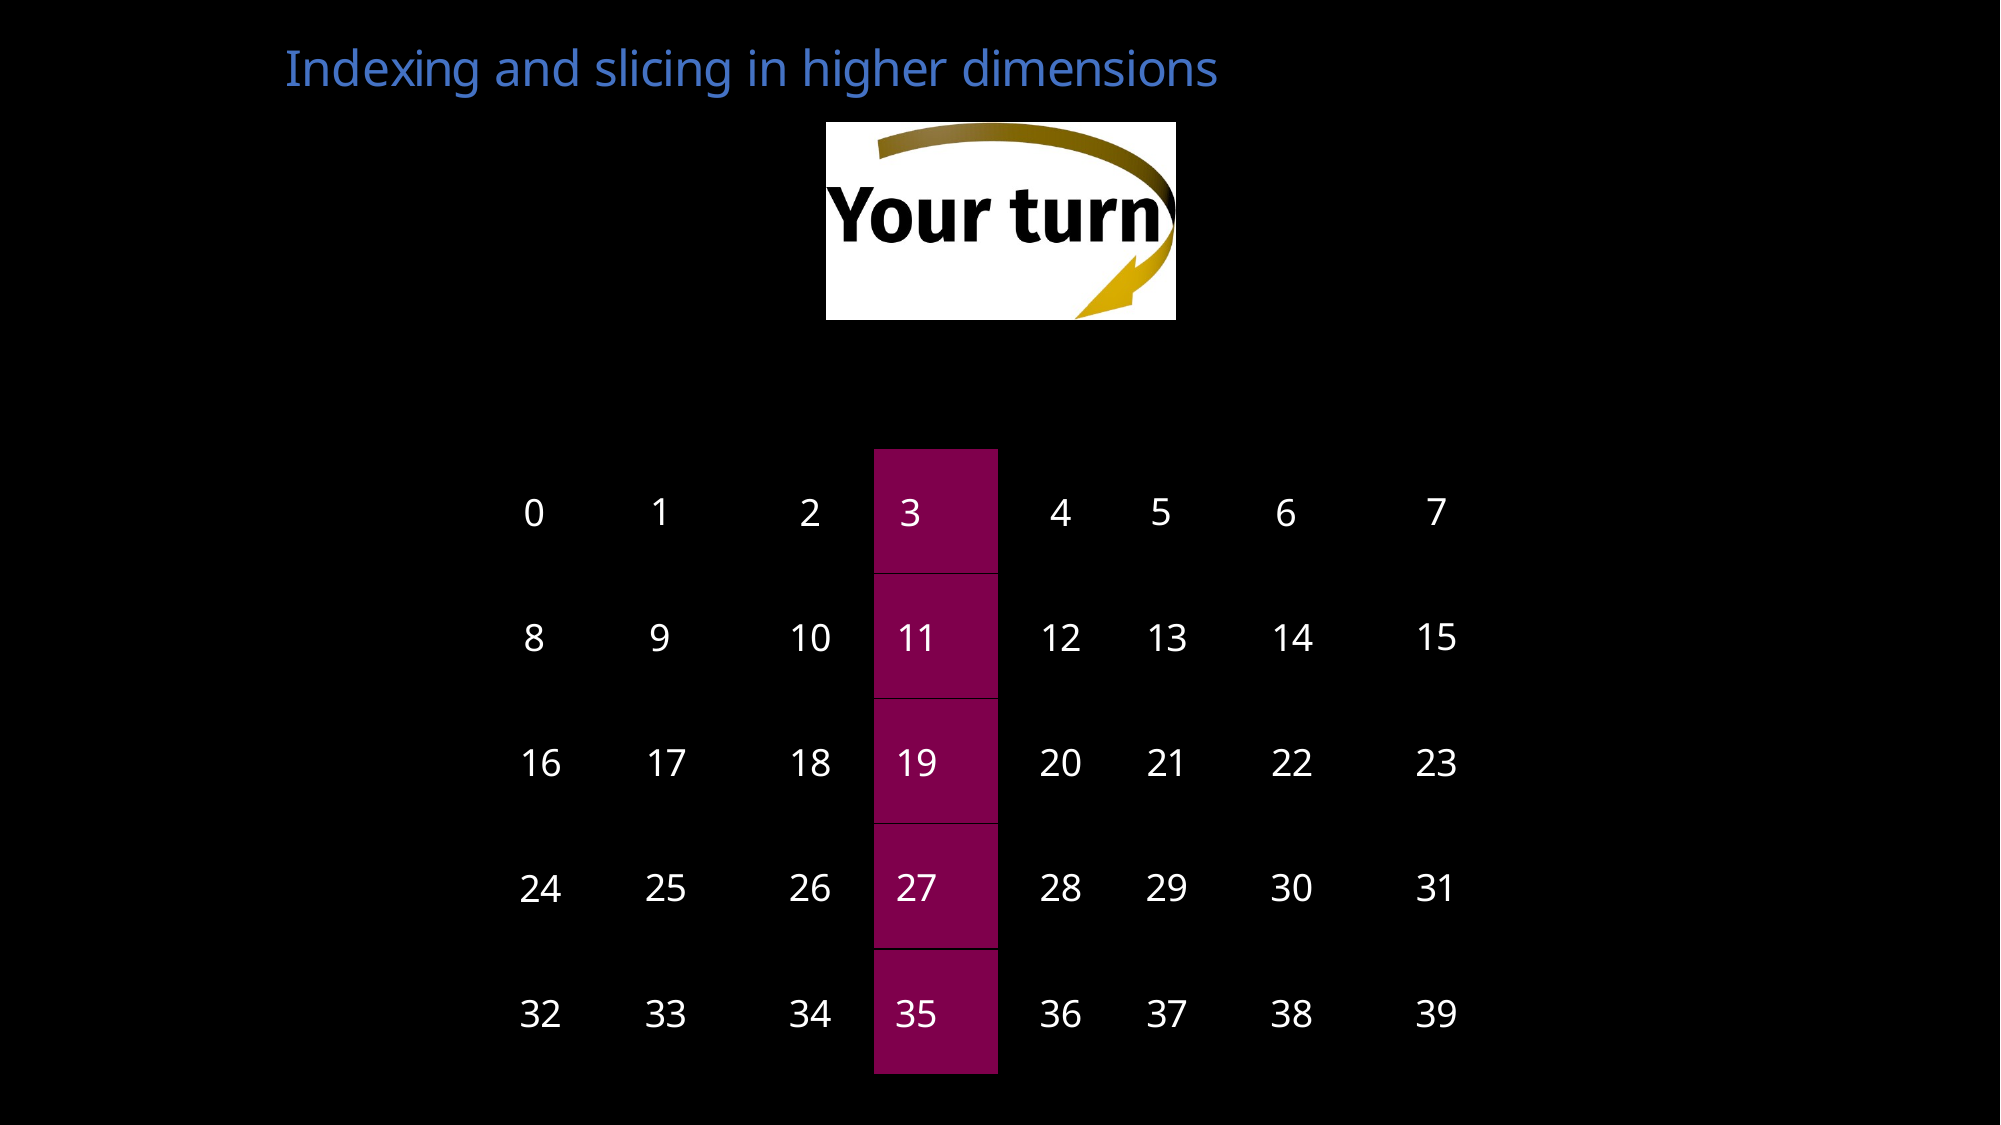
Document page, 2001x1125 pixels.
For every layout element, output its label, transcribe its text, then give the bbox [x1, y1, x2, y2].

table_cell 22 [1249, 699, 1373, 823]
table_cell 30 [1249, 824, 1373, 948]
table_cell 39 [1375, 950, 1499, 1074]
table_header 0 [498, 449, 622, 573]
table_header 7 [1375, 449, 1499, 573]
table_cell 11 [874, 574, 998, 698]
table_header 3 [874, 449, 998, 573]
table_cell 20 [999, 699, 1123, 823]
table_cell 12 [999, 574, 1123, 698]
table_cell 37 [1124, 950, 1248, 1074]
table_cell 8 [498, 574, 622, 698]
table_cell 35 [874, 950, 998, 1074]
table_cell 18 [748, 699, 872, 823]
text_box Indexing and slicing in higher dimensions [281, 32, 1240, 97]
table_header 4 [999, 449, 1123, 573]
table_cell 25 [623, 824, 747, 948]
table_cell 29 [1124, 824, 1248, 948]
table_cell 21 [1124, 699, 1248, 823]
table_cell 10 [748, 574, 872, 698]
table_cell 15 [1375, 574, 1499, 698]
table_cell 28 [999, 824, 1123, 948]
table_cell 32 [498, 950, 622, 1074]
table_header 1 [623, 449, 747, 573]
table_header 5 [1124, 449, 1248, 573]
table_cell 36 [999, 950, 1123, 1074]
table_cell 26 [748, 824, 872, 948]
table_cell 17 [623, 699, 747, 823]
table_cell 9 [623, 574, 747, 698]
table_cell 14 [1249, 574, 1373, 698]
picture [826, 122, 1176, 320]
table_cell 38 [1249, 950, 1373, 1074]
table_header 6 [1249, 449, 1373, 573]
table_cell 16 [498, 699, 622, 823]
table_cell 33 [623, 950, 747, 1074]
table_cell 24 [498, 824, 622, 948]
table_cell 13 [1124, 574, 1248, 698]
table_cell 34 [748, 950, 872, 1074]
table_cell 27 [874, 824, 998, 948]
table_header 2 [748, 449, 872, 573]
table_cell 31 [1375, 824, 1499, 948]
table_cell 19 [874, 699, 998, 823]
table_cell 23 [1375, 699, 1499, 823]
